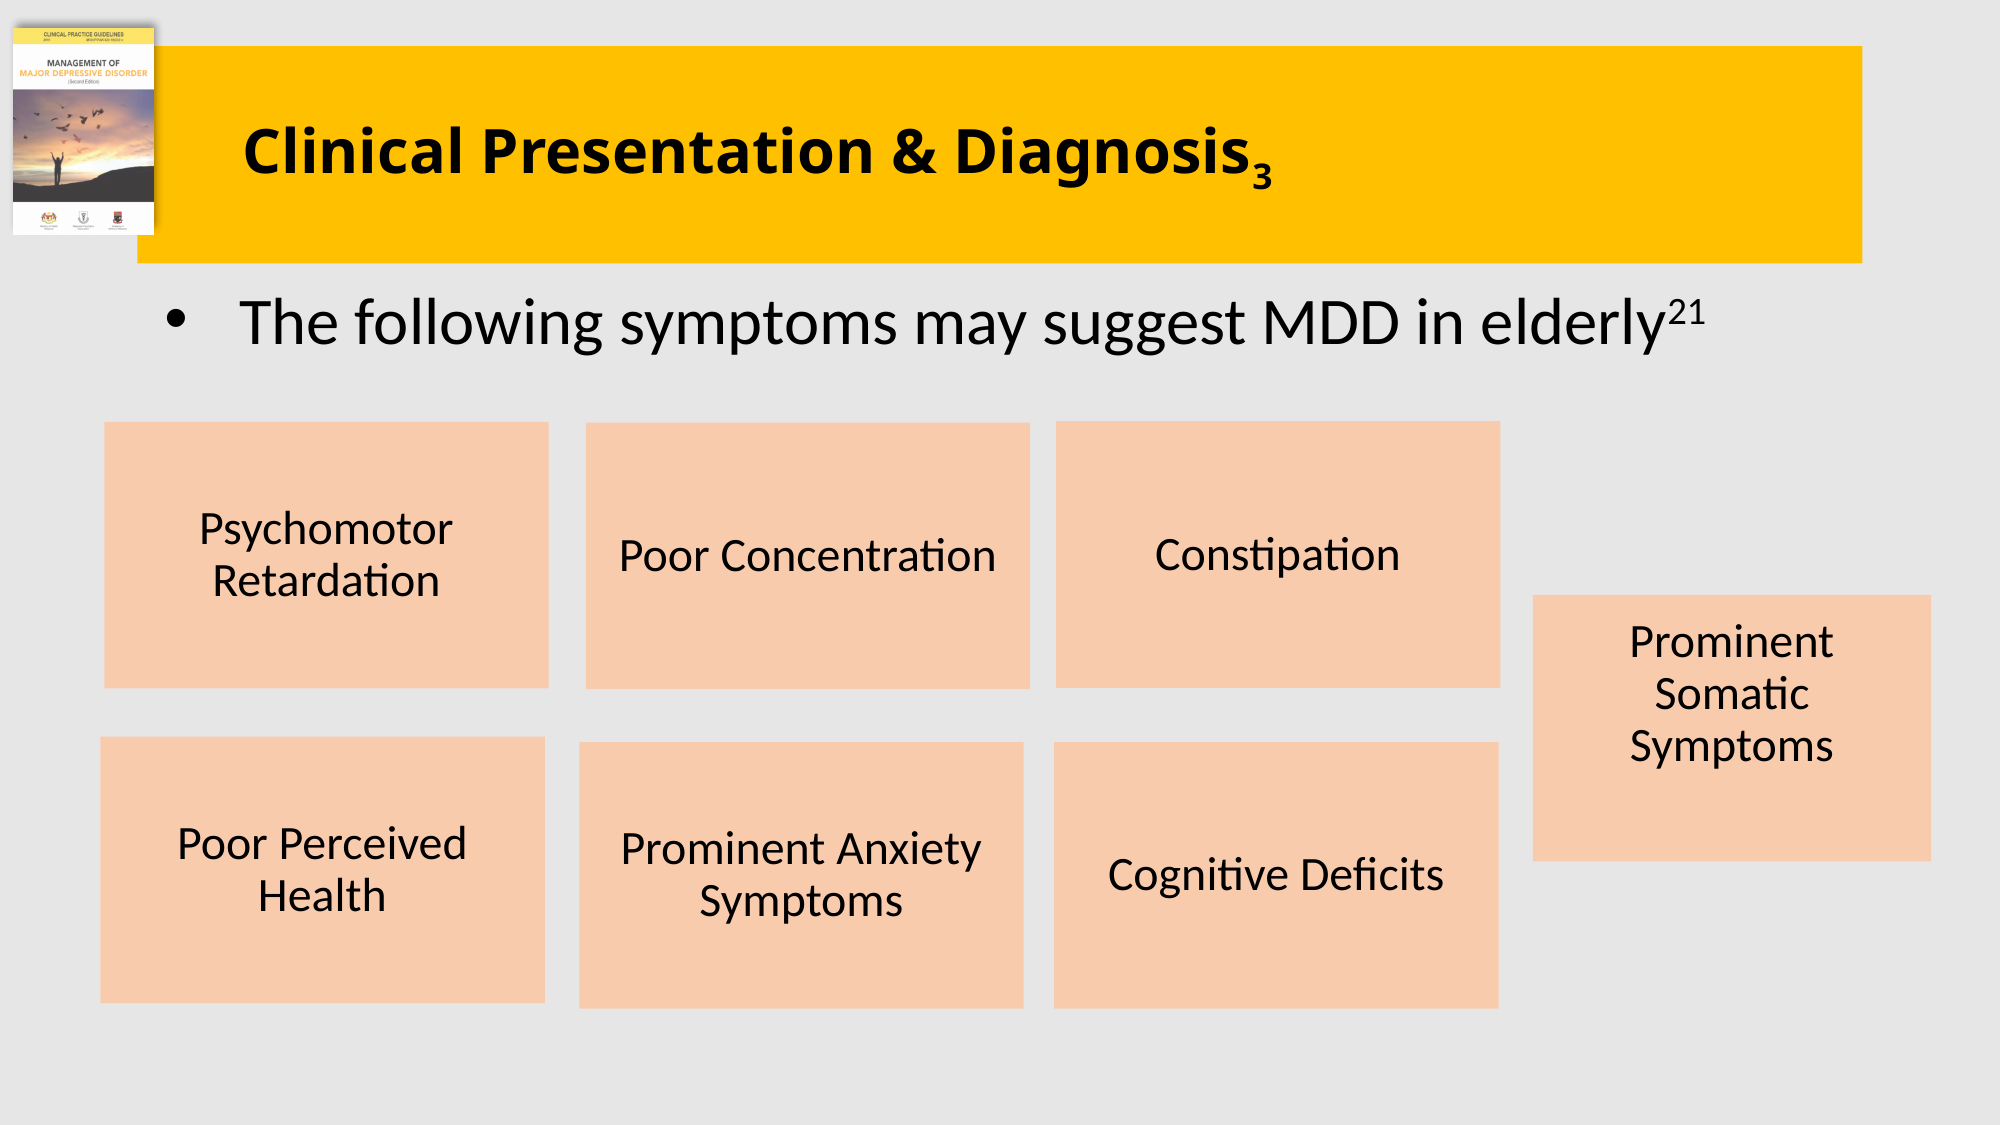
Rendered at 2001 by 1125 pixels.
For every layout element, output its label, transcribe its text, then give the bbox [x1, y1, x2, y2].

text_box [83, 366, 1945, 1125]
title Clinical Presentation & Diagnosis3 [137, 46, 1863, 264]
text_box The following symptoms may suggest MDD in elderly21 [149, 270, 1722, 365]
picture [13, 28, 154, 235]
